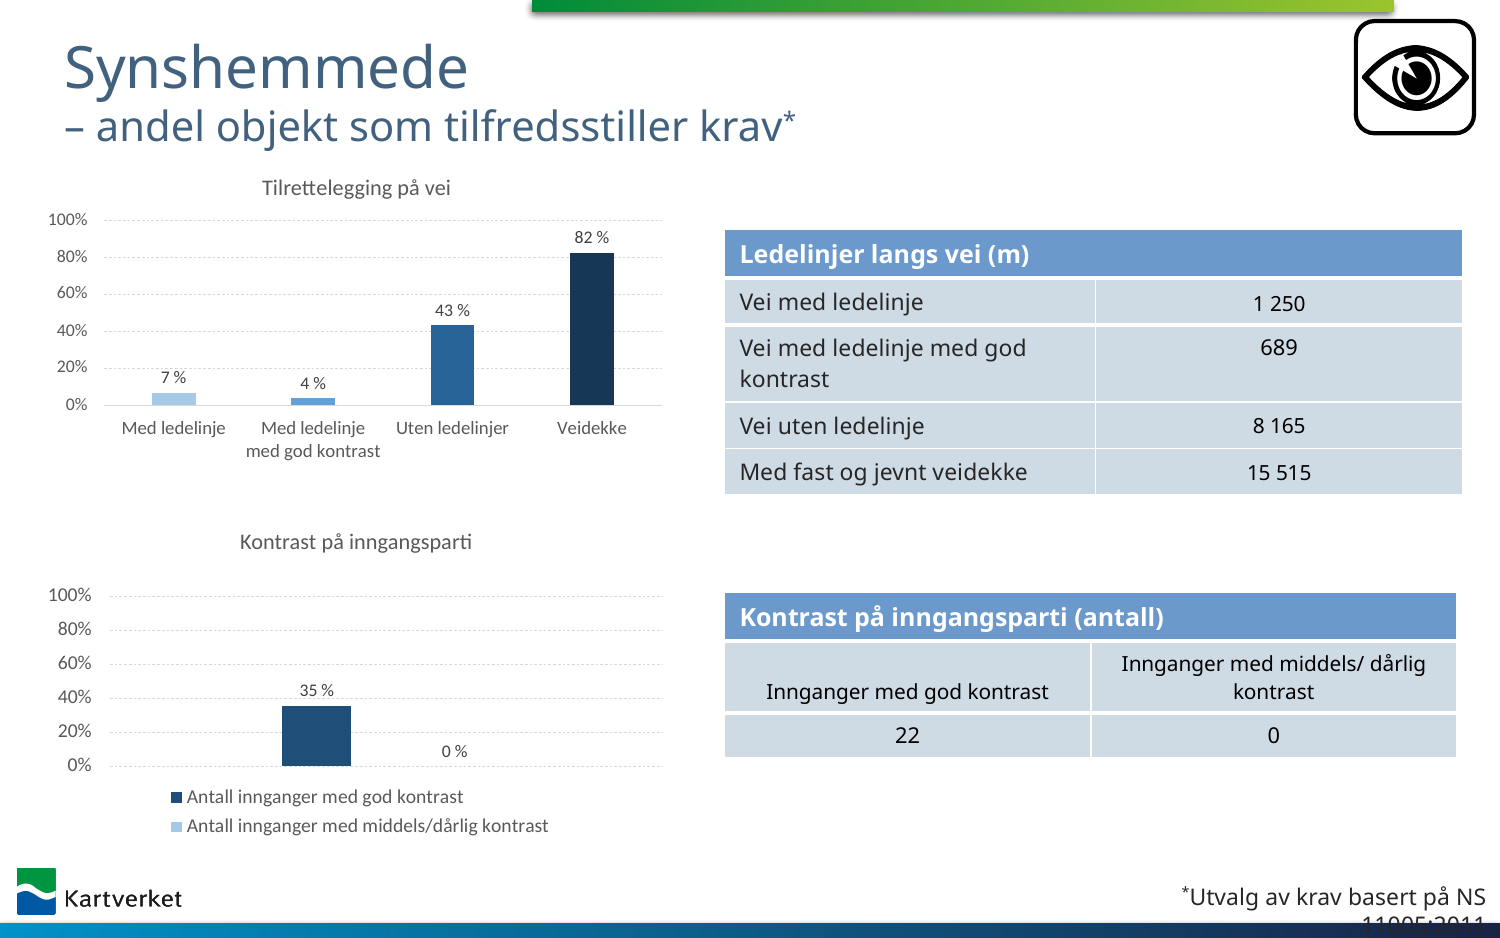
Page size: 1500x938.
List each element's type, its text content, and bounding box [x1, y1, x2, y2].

table_cell Vei med ledelinje [725, 280, 1095, 323]
table_cell Innganger med middels/ dårlig kontrast [1092, 643, 1456, 711]
table_cell Vei uten ledelinje [725, 403, 1095, 448]
text_box *Utvalg av krav basert på NS 11005:2011 [1068, 873, 1500, 938]
table_cell 22 [725, 715, 1090, 757]
text_box Synshemmede – andel objekt som tilfredsstiller krav* [49, 24, 1431, 158]
table_header Ledelinjer langs vei (m) [725, 230, 1462, 276]
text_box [1355, 20, 1475, 134]
table_cell Innganger med god kontrast [725, 643, 1090, 711]
table_cell Vei med ledelinje med god kontrast [725, 327, 1095, 401]
table_cell 689 [1096, 327, 1462, 401]
table_cell Med fast og jevnt veidekke [725, 449, 1095, 494]
table_cell 8 165 [1096, 403, 1462, 448]
picture [41, 166, 673, 492]
table_cell 1 250 [1096, 280, 1462, 323]
picture [41, 520, 673, 846]
table_cell 15 515 [1096, 449, 1462, 494]
table_header Kontrast på inngangsparti (antall) [725, 593, 1456, 639]
table_cell 0 [1092, 715, 1456, 757]
